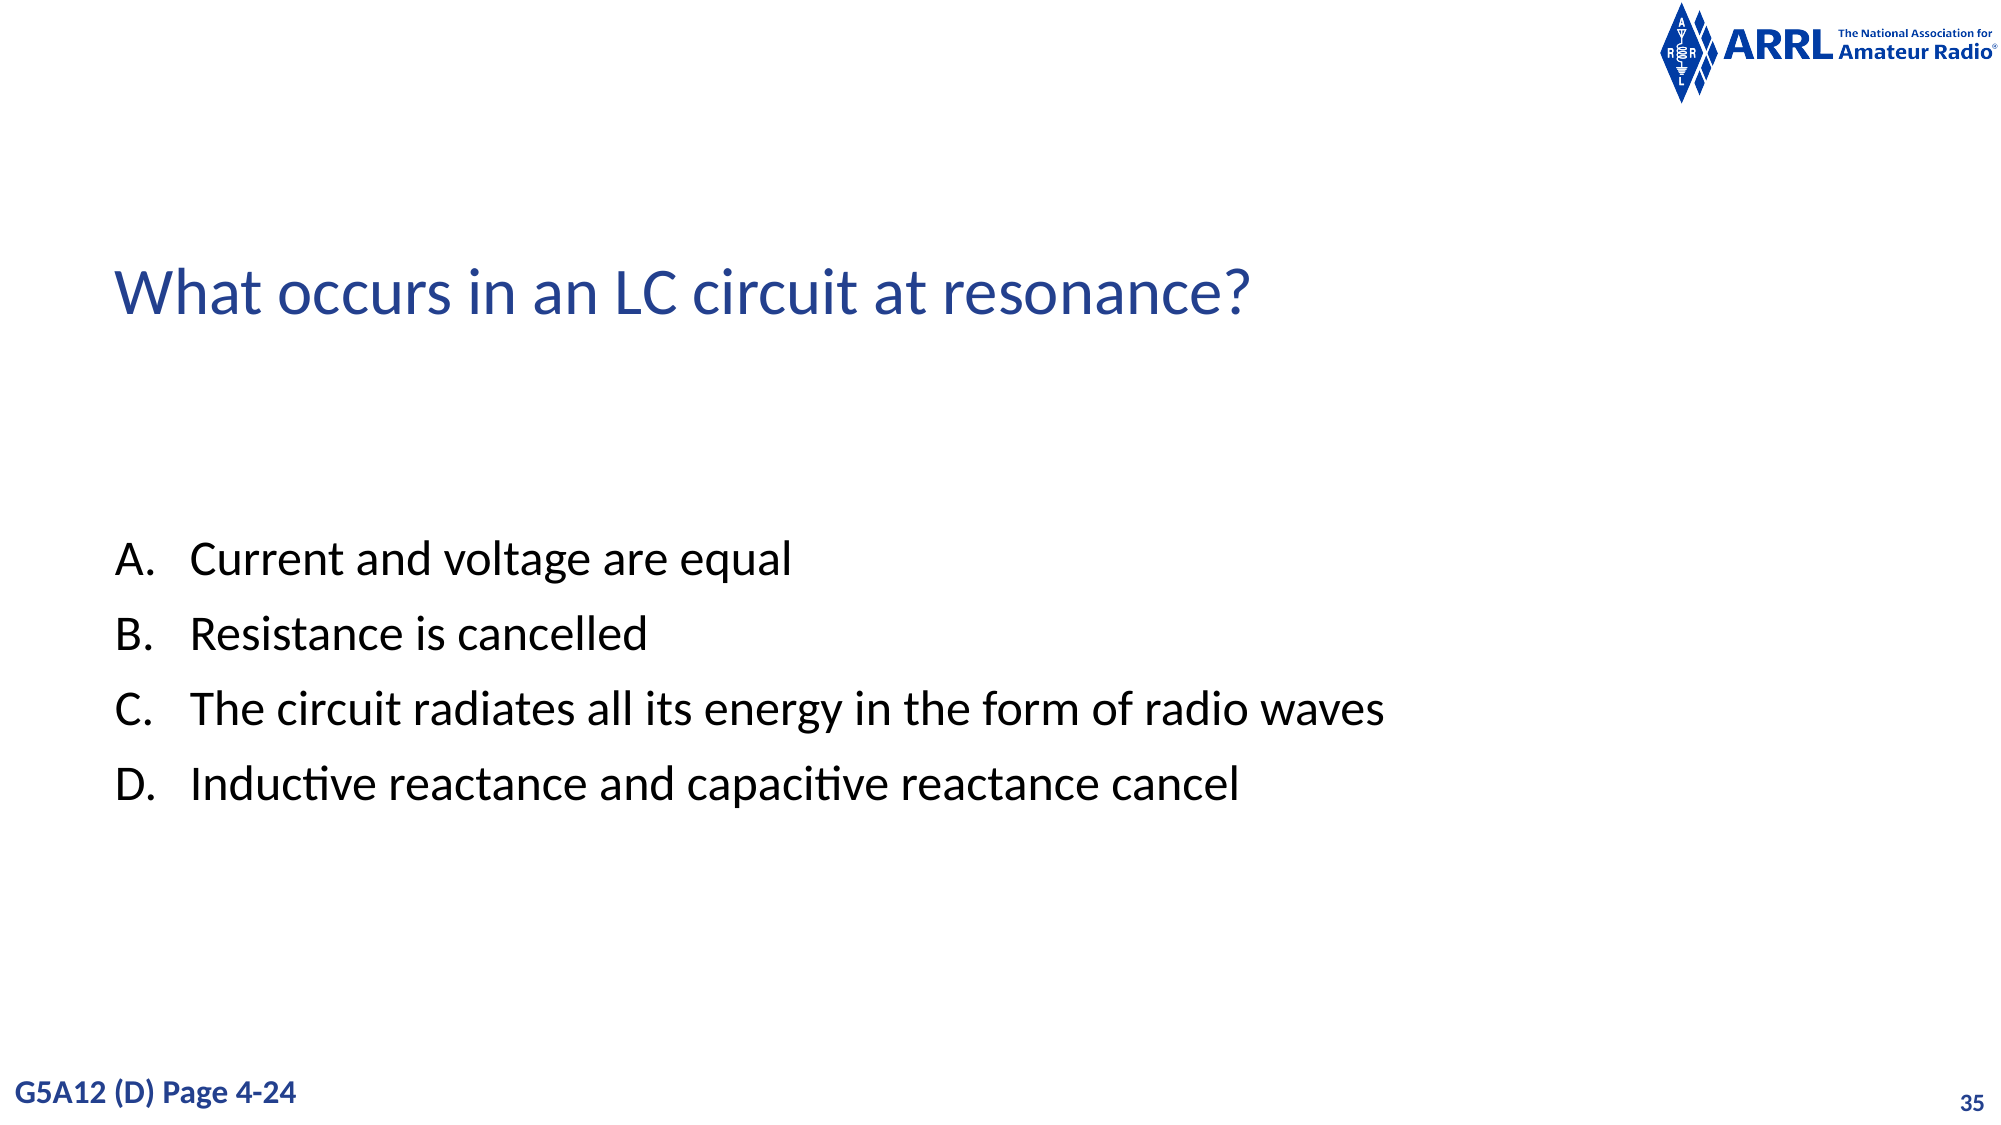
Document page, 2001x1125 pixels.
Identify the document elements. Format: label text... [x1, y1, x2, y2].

list Current and voltage are equal Resistance is cancelled The circuit radiates all its energy in the form of radio waves Inductive reactance and capacitive reactance cancel [99, 525, 1900, 1005]
picture [1658, 0, 1999, 106]
text_box 35 [1899, 1079, 2000, 1125]
text_box G5A12 (D) Page 4-24 [0, 1062, 1313, 1118]
title What occurs in an LC circuit at resonance? [99, 249, 1900, 388]
